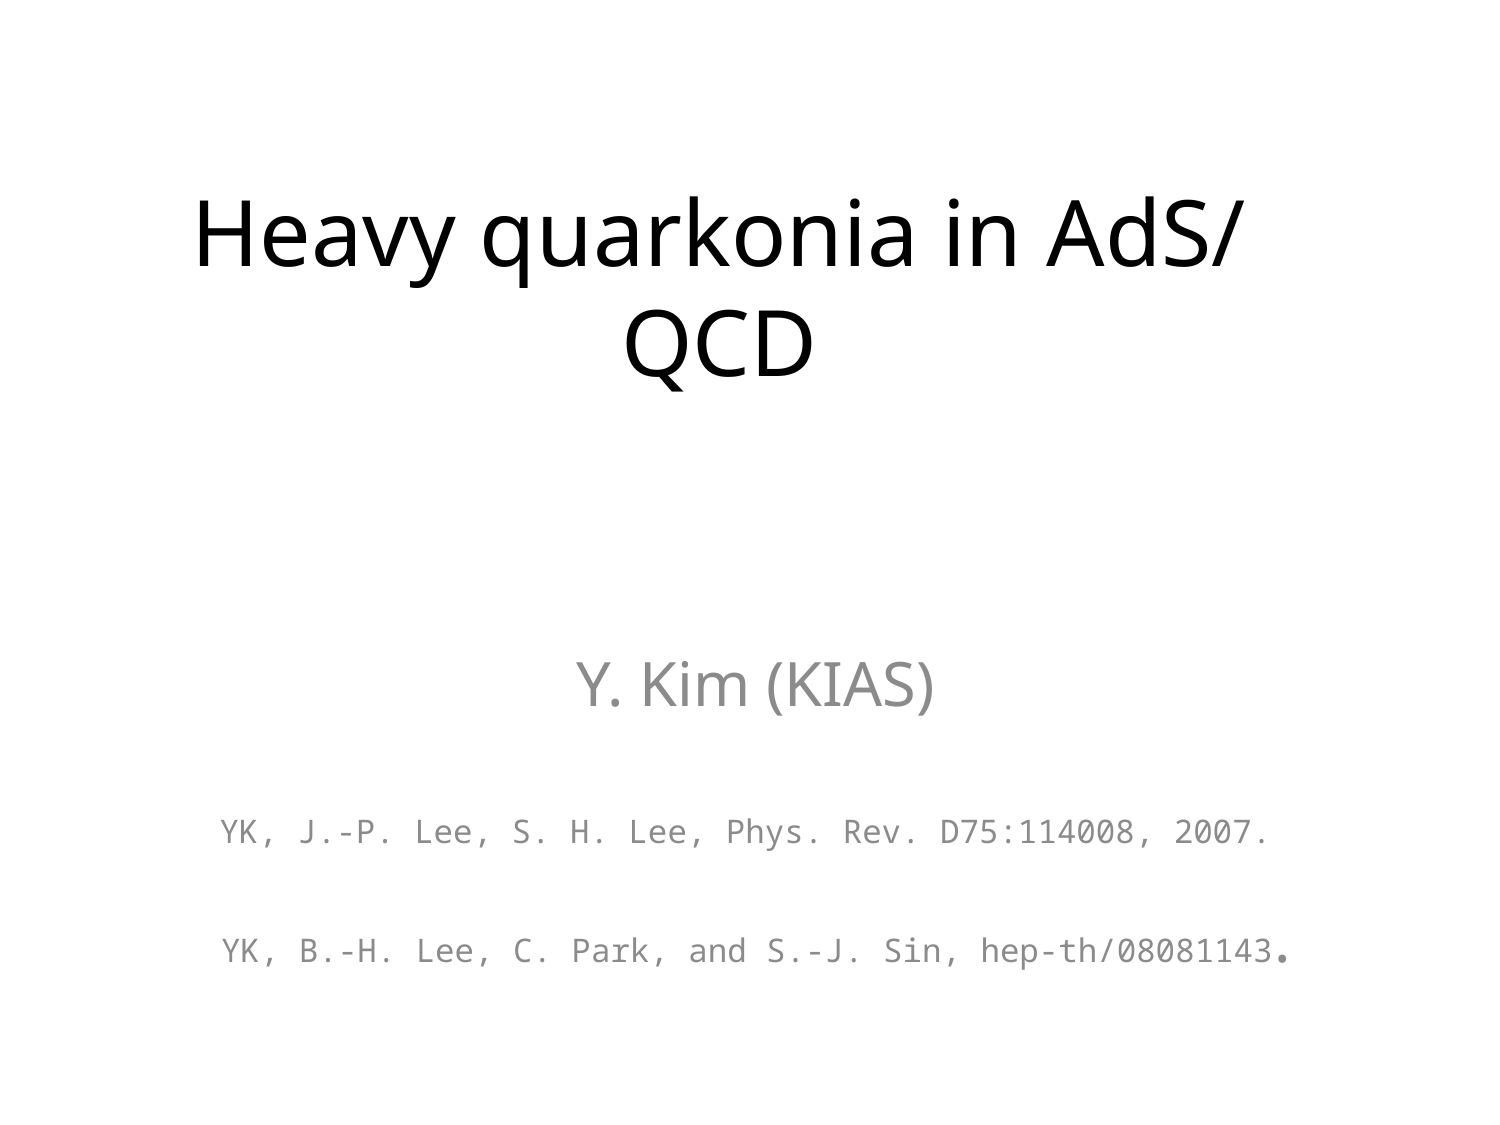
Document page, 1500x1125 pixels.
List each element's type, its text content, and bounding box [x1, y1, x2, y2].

title Heavy quarkonia in AdS/QCD [82, 164, 1357, 406]
subtitle Y. Kim (KIAS) YK, J.-P. Lee, S. H. Lee, Phys. Rev. D75:114008, 2007. YK, B.-H. Lee, C. Park, and S.-J. Sin, hep-th/08081143. [105, 637, 1407, 985]
